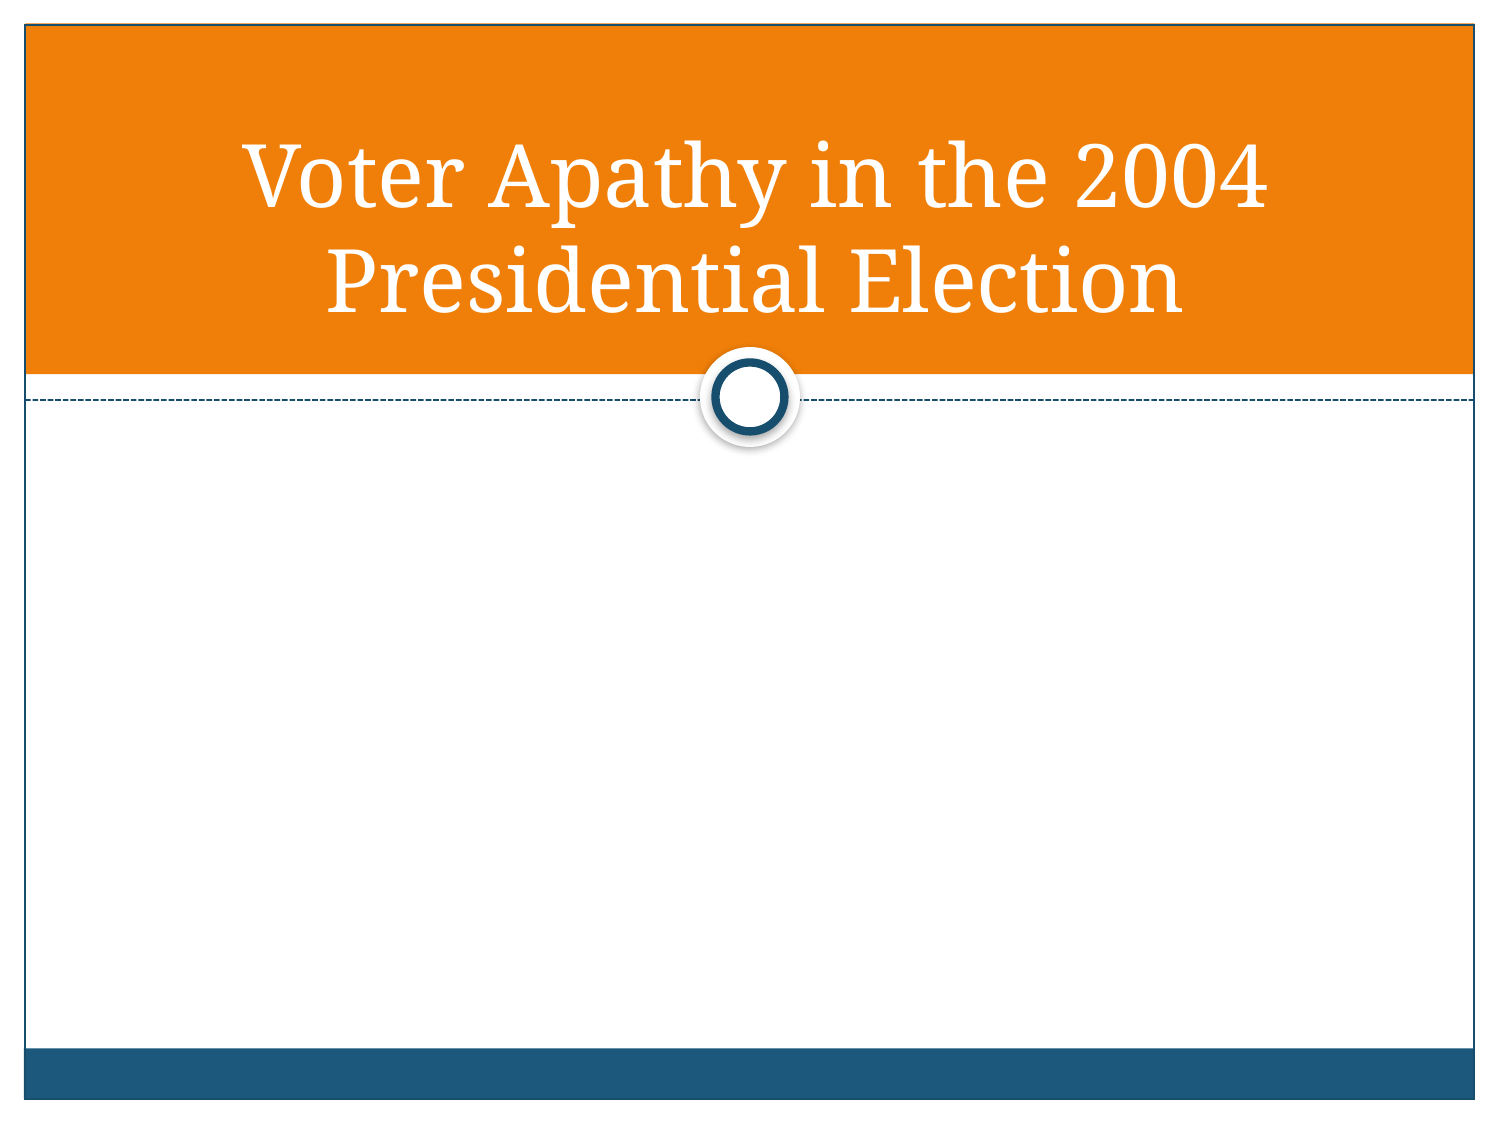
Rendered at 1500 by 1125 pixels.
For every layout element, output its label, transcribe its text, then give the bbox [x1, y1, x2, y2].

title Voter Apathy in the 2004 Presidential Election [118, 87, 1394, 338]
